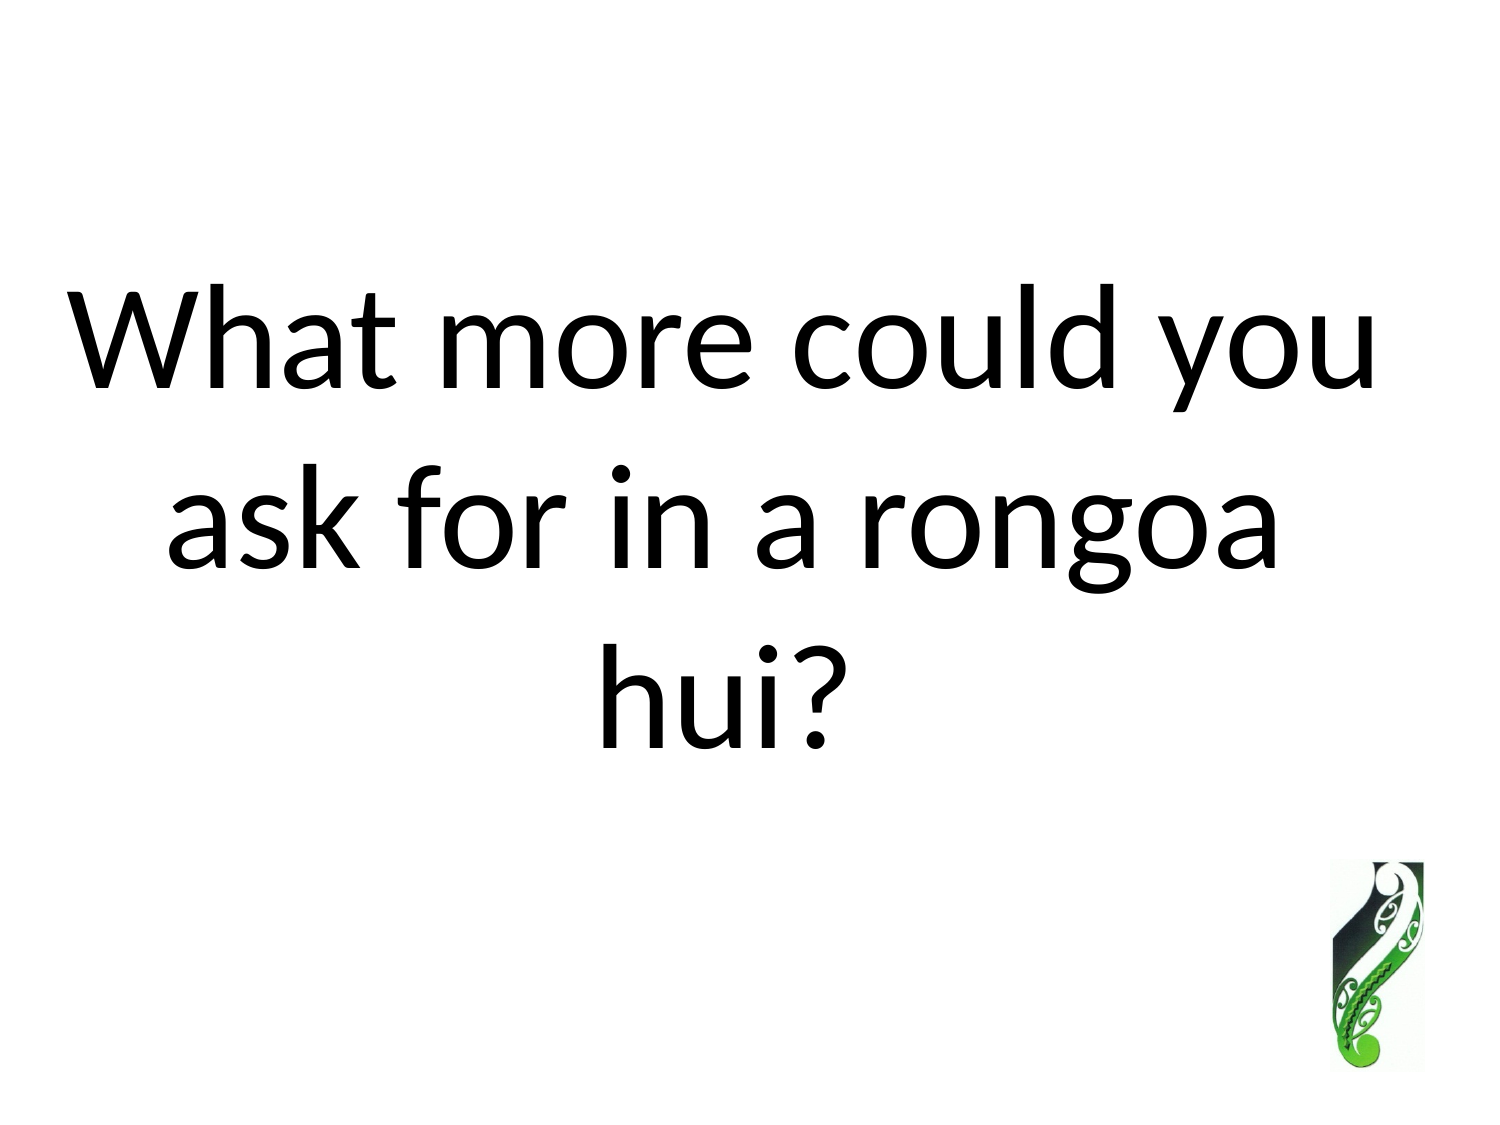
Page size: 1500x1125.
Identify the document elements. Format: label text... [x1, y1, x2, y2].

picture [1330, 859, 1426, 1073]
text_box What more could you ask for in a rongoa hui? [45, 231, 1404, 867]
